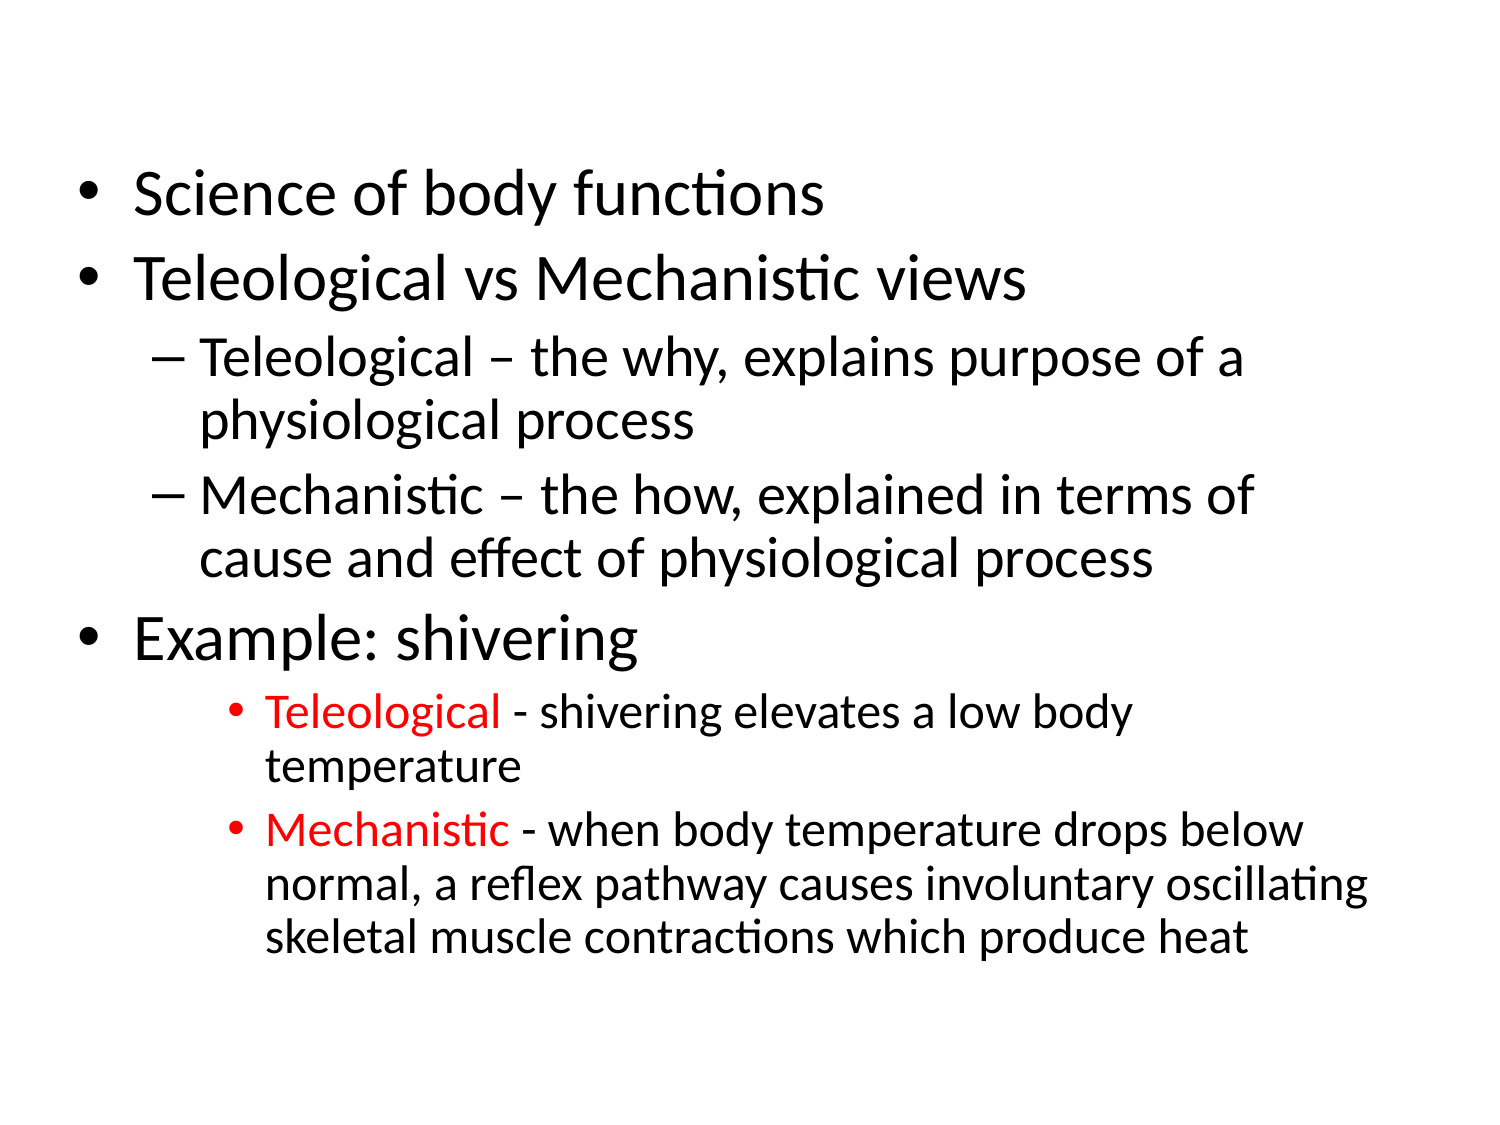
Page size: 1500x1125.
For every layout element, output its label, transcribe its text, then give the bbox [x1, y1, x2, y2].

text_box Science of body functions Teleological vs Mechanistic views Teleological – the why, explains purpose of a physiological process Mechanistic – the how, explained in terms of cause and effect of physiological process Example: shivering Teleological - shivering elevates a low body temperature Mechanistic - when body temperature drops below normal, a reflex pathway causes involuntary oscillating skeletal muscle contractions which produce heat [62, 149, 1413, 1063]
